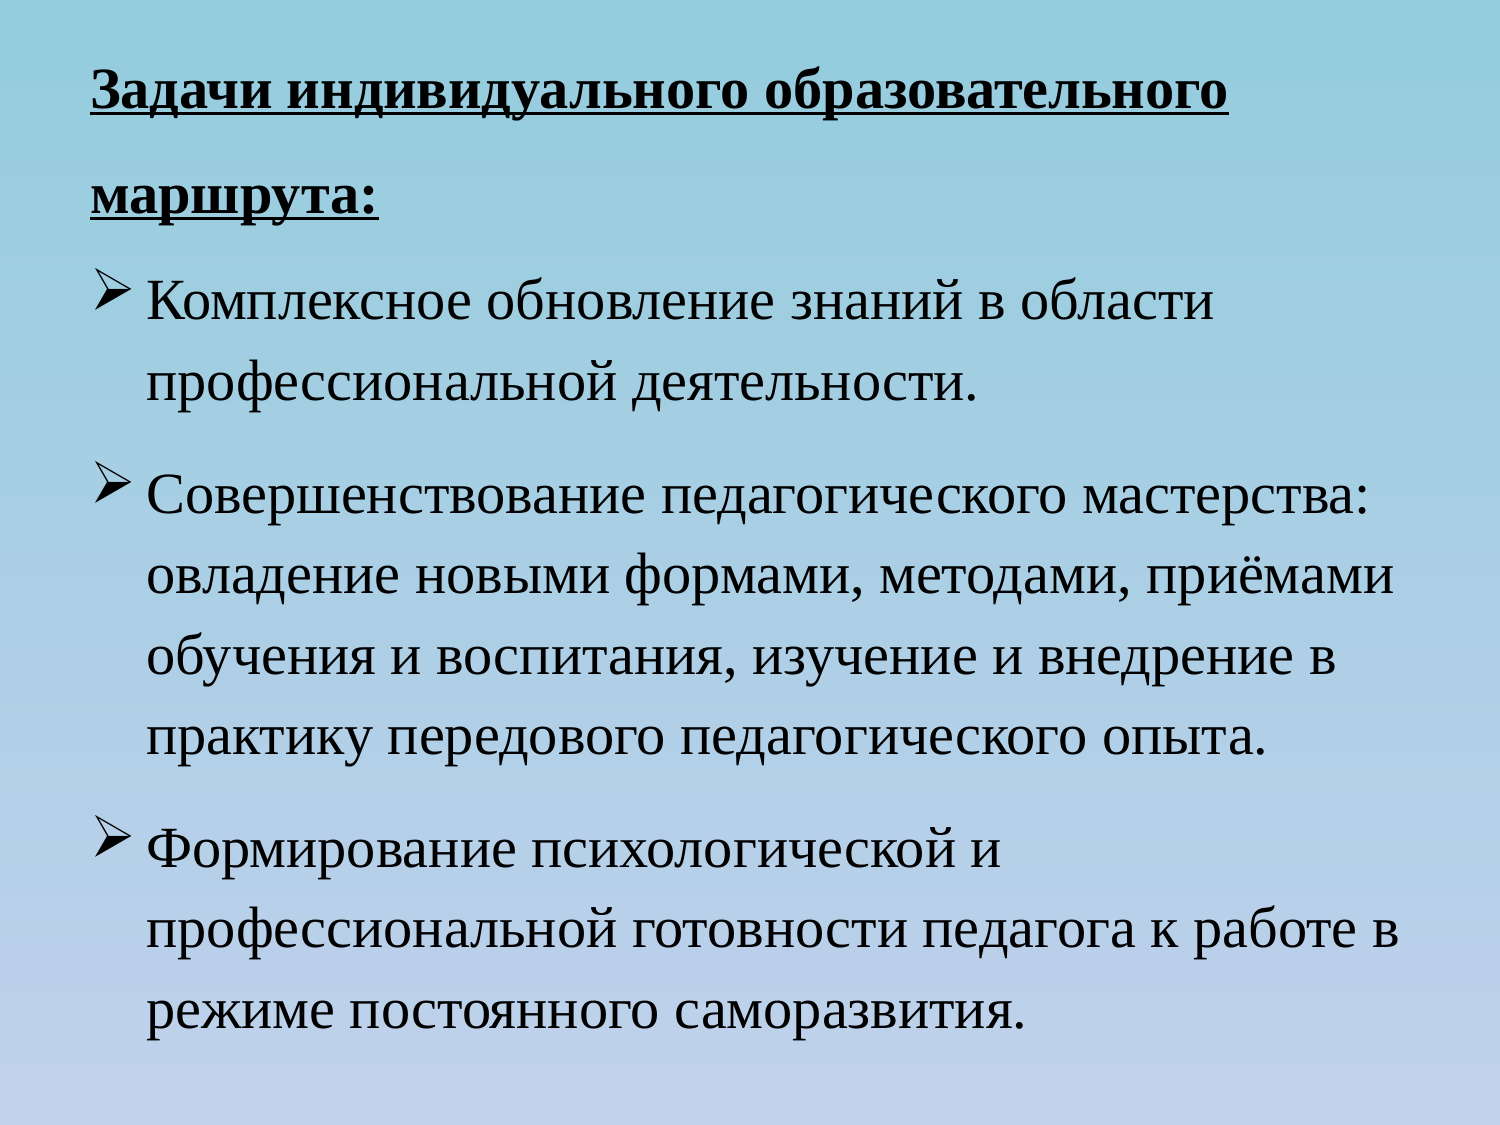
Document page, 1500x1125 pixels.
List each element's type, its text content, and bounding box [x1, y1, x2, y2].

list Комплексное обновление знаний в области профессиональной деятельности. Совершенствование педагогического мастерства: овладение новыми формами, методами, приёмами обучения и воспитания, изучение и внедрение в практику передового педагогического опыта. Формирование психологической и профессиональной готовности педагога к работе в режиме постоянного саморазвития. [75, 243, 1425, 1005]
title Задачи индивидуального образовательного маршрута: [75, 90, 1425, 220]
